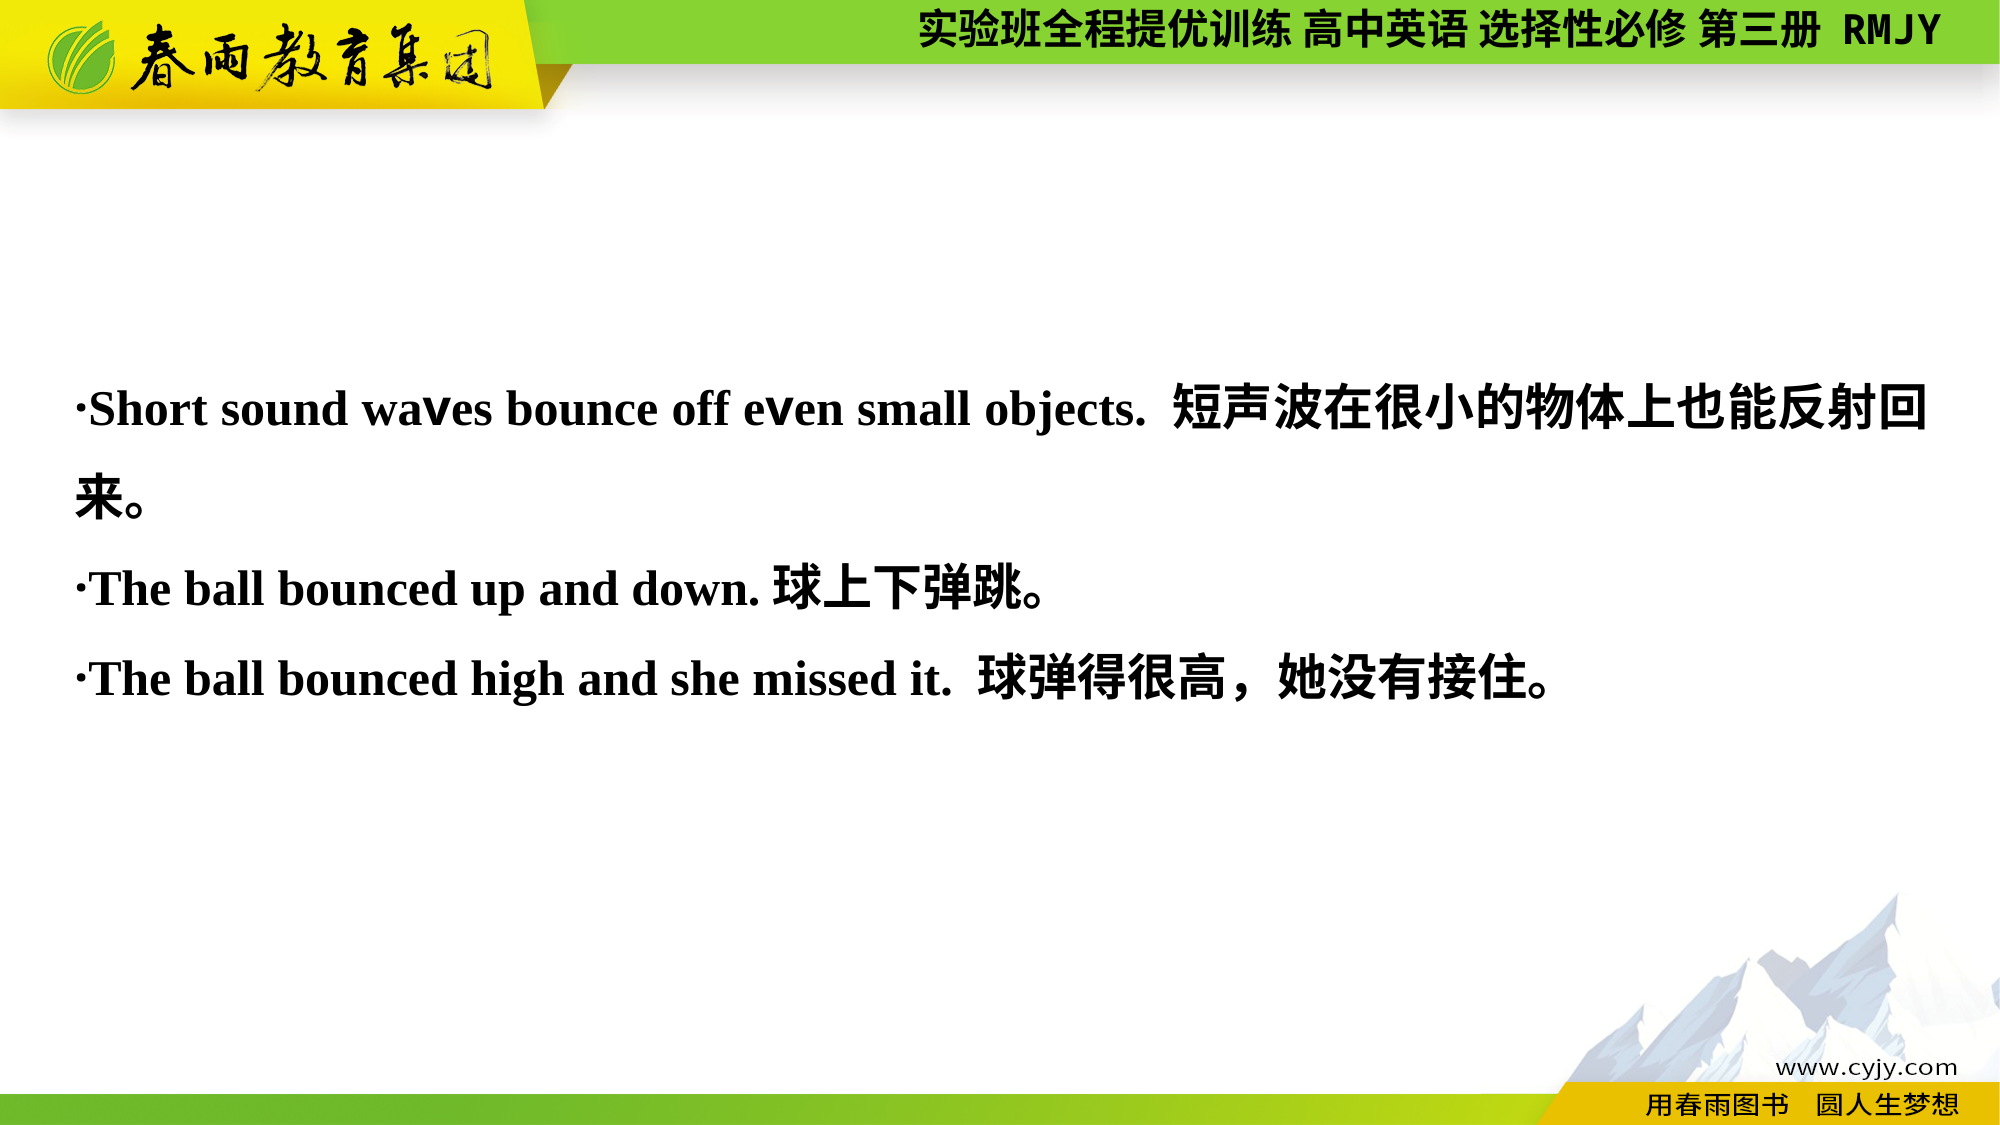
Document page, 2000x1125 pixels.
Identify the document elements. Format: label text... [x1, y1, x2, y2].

picture [0, 0, 2000, 1125]
list ·Short sound waves bounce off even small objects. 短声波在很小的物体上也能反射回来。 ·The ball bounced up and down.球上下弹跳。 ·The ball bounced high and she missed it. 球弹得很高，她没有接住。 [59, 337, 1944, 716]
